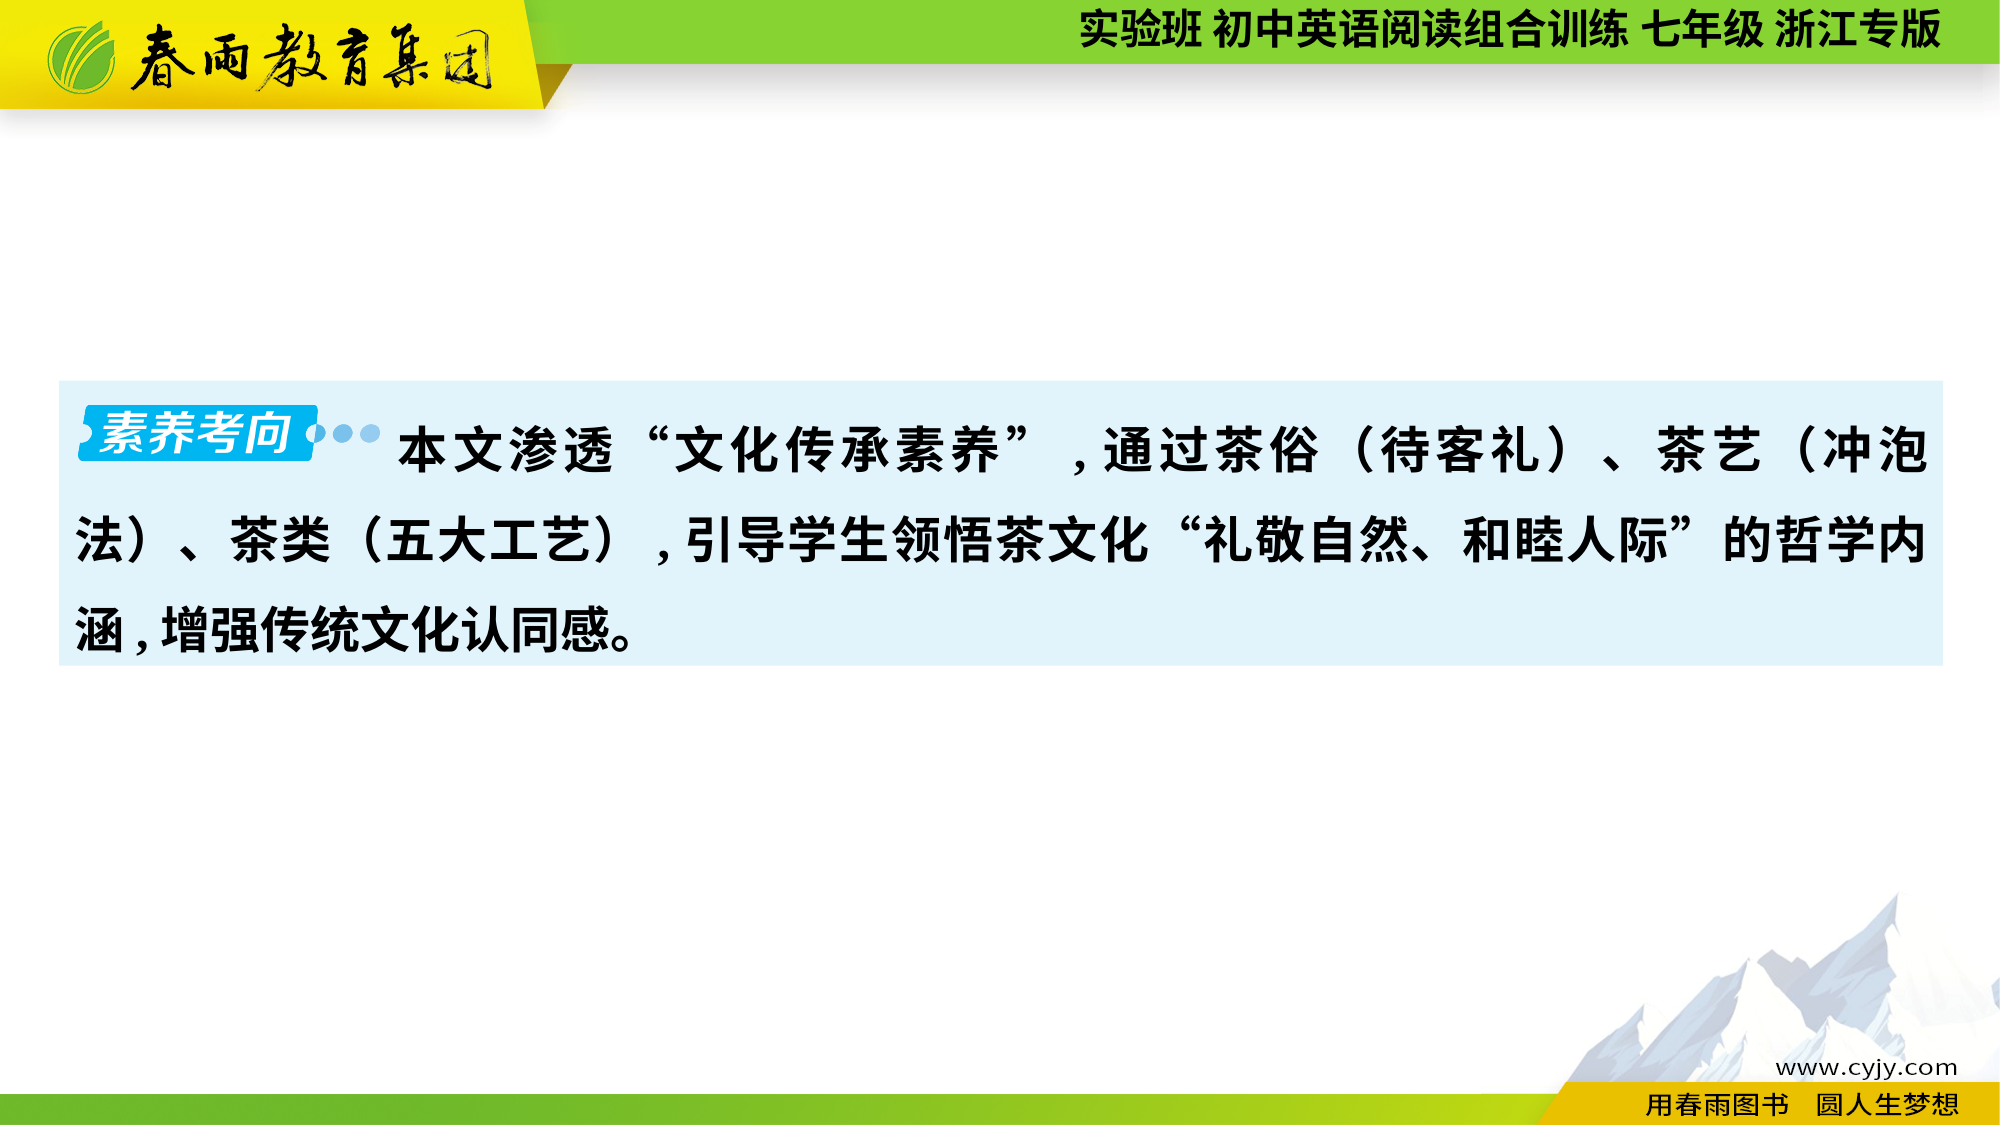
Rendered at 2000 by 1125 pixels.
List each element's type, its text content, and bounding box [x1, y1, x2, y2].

picture [0, 0, 2000, 1125]
text_box 本文渗透“文化传承素养”,通过茶俗（待客礼）、茶艺（冲泡法）、茶类（五大工艺）,引导学生领悟茶文化“礼敬自然、和睦人际”的哲学内涵,增强传统文化认同感。 [59, 380, 1944, 666]
